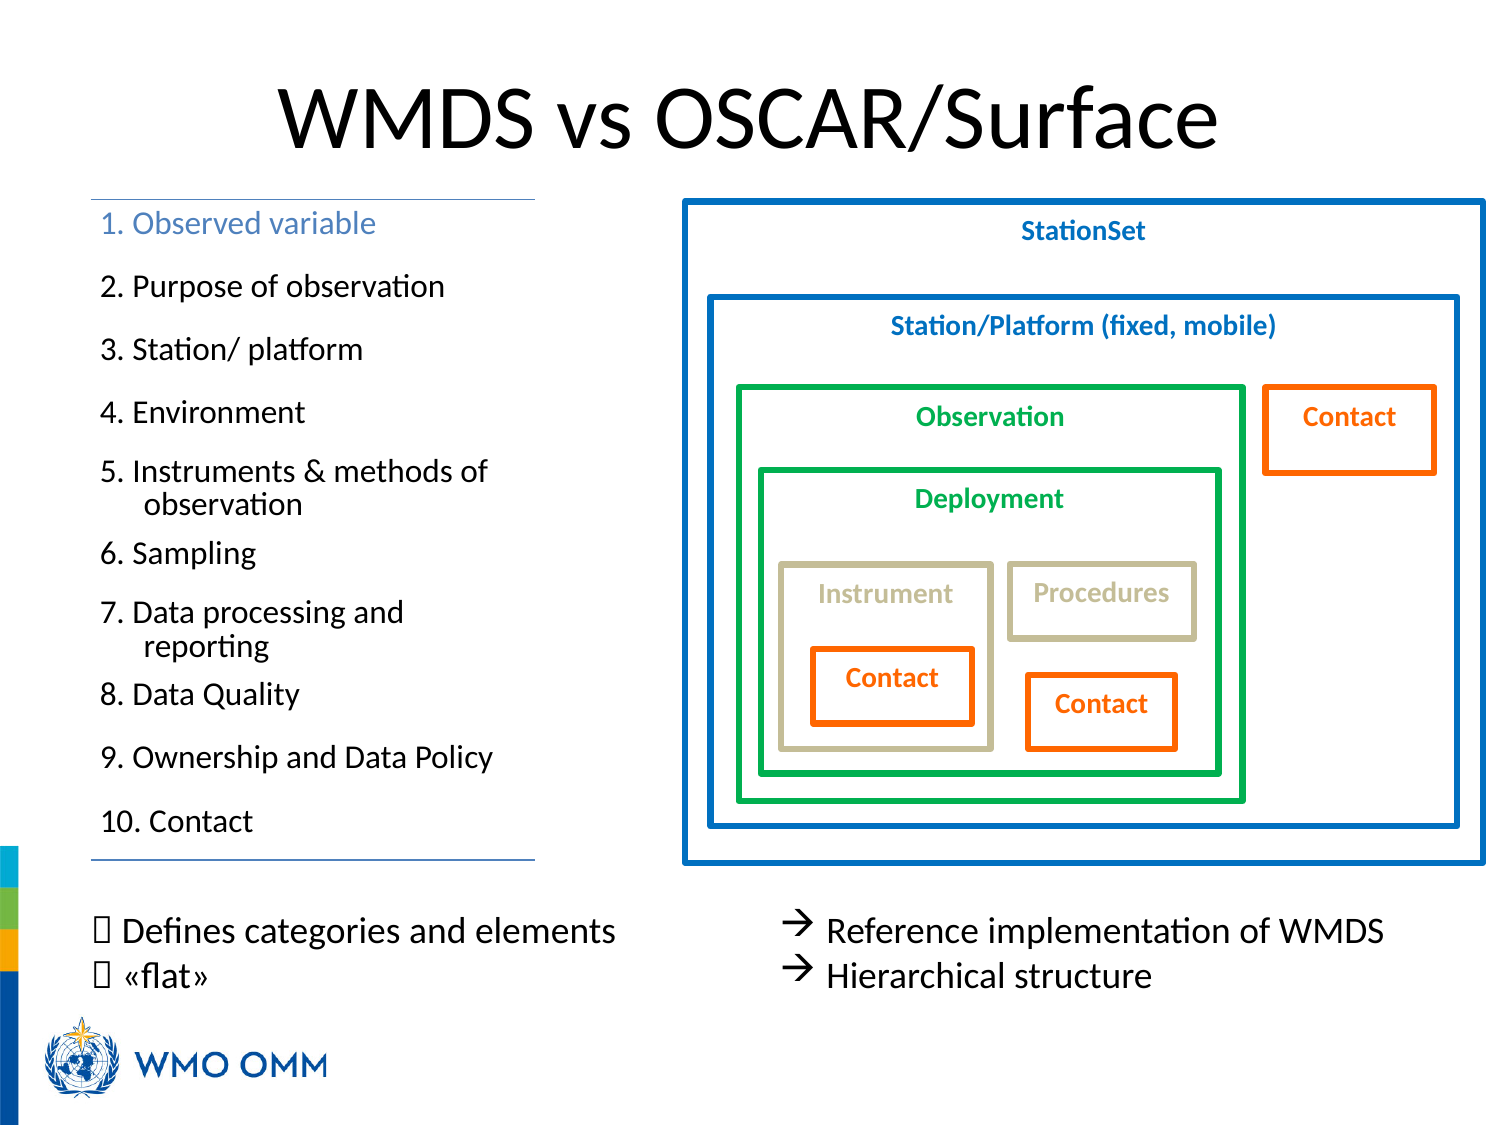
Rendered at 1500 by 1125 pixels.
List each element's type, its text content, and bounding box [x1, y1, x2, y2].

text_box Observation [737, 385, 1244, 803]
text_box Contact [1263, 385, 1436, 475]
picture [0, 845, 327, 1125]
table_cell 8. Data Quality [91, 671, 535, 734]
text_box Instrument [779, 563, 993, 751]
text_box Contact [1026, 673, 1177, 751]
table_cell 5. Instruments & methods of observation [91, 452, 535, 530]
text_box Deployment [759, 468, 1221, 775]
table_cell 9. Ownership and Data Policy [91, 734, 535, 797]
table_cell 4. Environment [91, 389, 535, 452]
text_box StationSet [683, 199, 1485, 865]
table_cell 7. Data processing and reporting [91, 593, 535, 671]
table_cell 3. Station/ platform [91, 326, 535, 389]
title WMDS vs OSCAR/Surface [75, 45, 1425, 180]
text_box Reference implementation of WMDS Hierarchical structure [764, 898, 1400, 1003]
table_cell 6. Sampling [91, 530, 535, 593]
table_cell 10. Contact [91, 797, 535, 859]
table_header 1. Observed variable [91, 200, 535, 263]
table_cell 2. Purpose of observation [91, 263, 535, 326]
text_box  Defines categories and elements  «flat» [76, 898, 632, 1003]
text_box Contact [811, 647, 974, 726]
text_box Station/Platform (fixed, mobile) [709, 295, 1459, 828]
text_box Procedures [1008, 562, 1196, 640]
